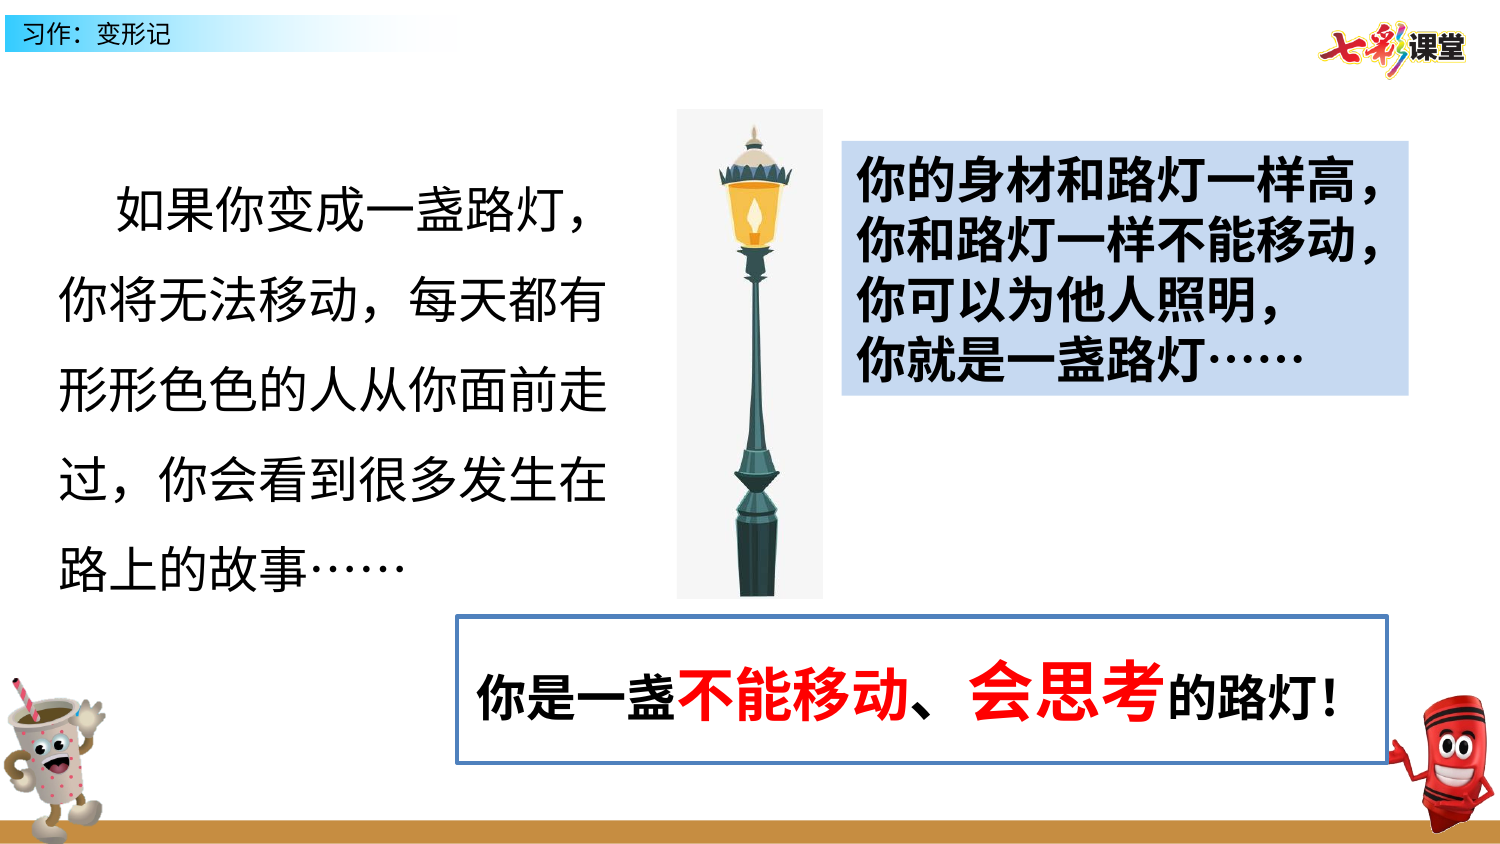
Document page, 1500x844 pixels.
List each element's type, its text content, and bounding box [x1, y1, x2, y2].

picture [676, 109, 824, 600]
picture [1316, 20, 1468, 80]
text_box 你的身材和路灯一样高， 你和路灯一样不能移动， 你可以为他人照明， 你就是一盏路灯…… [841, 140, 1409, 396]
text_box 如果你变成一盏路灯，你将无法移动，每天都有形形色色的人从你面前走过，你会看到很多发生在路上的故事…… [43, 141, 655, 607]
text_box 你是一盏不能移动、会思考的路灯！ [455, 614, 1389, 765]
picture [0, 678, 143, 844]
picture [1364, 678, 1500, 844]
